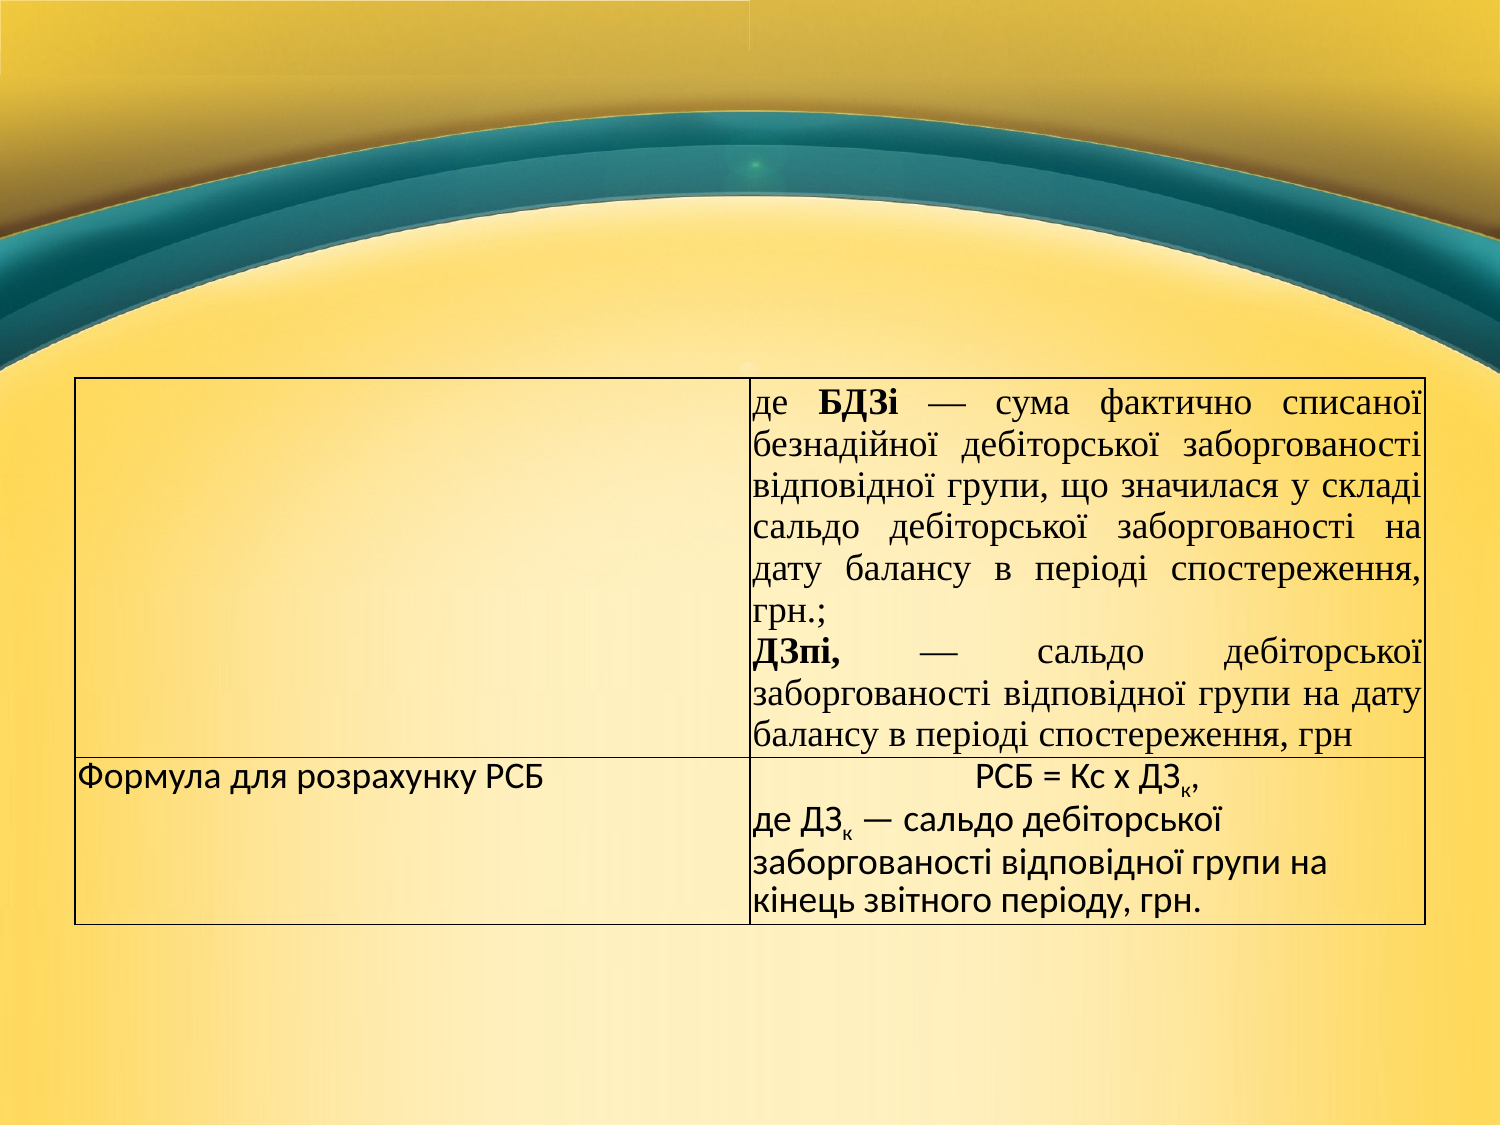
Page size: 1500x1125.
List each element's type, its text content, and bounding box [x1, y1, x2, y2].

table_header [76, 379, 749, 757]
table_header де БДЗі — сума фактично списаної безнадійної дебіторської заборгованості відповідної групи, що значилася у складі сальдо дебіторської заборгованості на дату балансу в періоді спостереження, грн.; ДЗпі, — сальдо дебіторської заборгованості відповідної групи на дату балансу в періоді спостереження, грн [751, 379, 1424, 757]
table_cell Формула для розрахунку РСБ [76, 758, 749, 924]
table_cell РСБ = Кс х ДЗк, де ДЗк — сальдо дебіторської заборгованості відповідної групи на кінець звітного періоду, грн. [751, 758, 1424, 924]
picture [0, 0, 1500, 1125]
